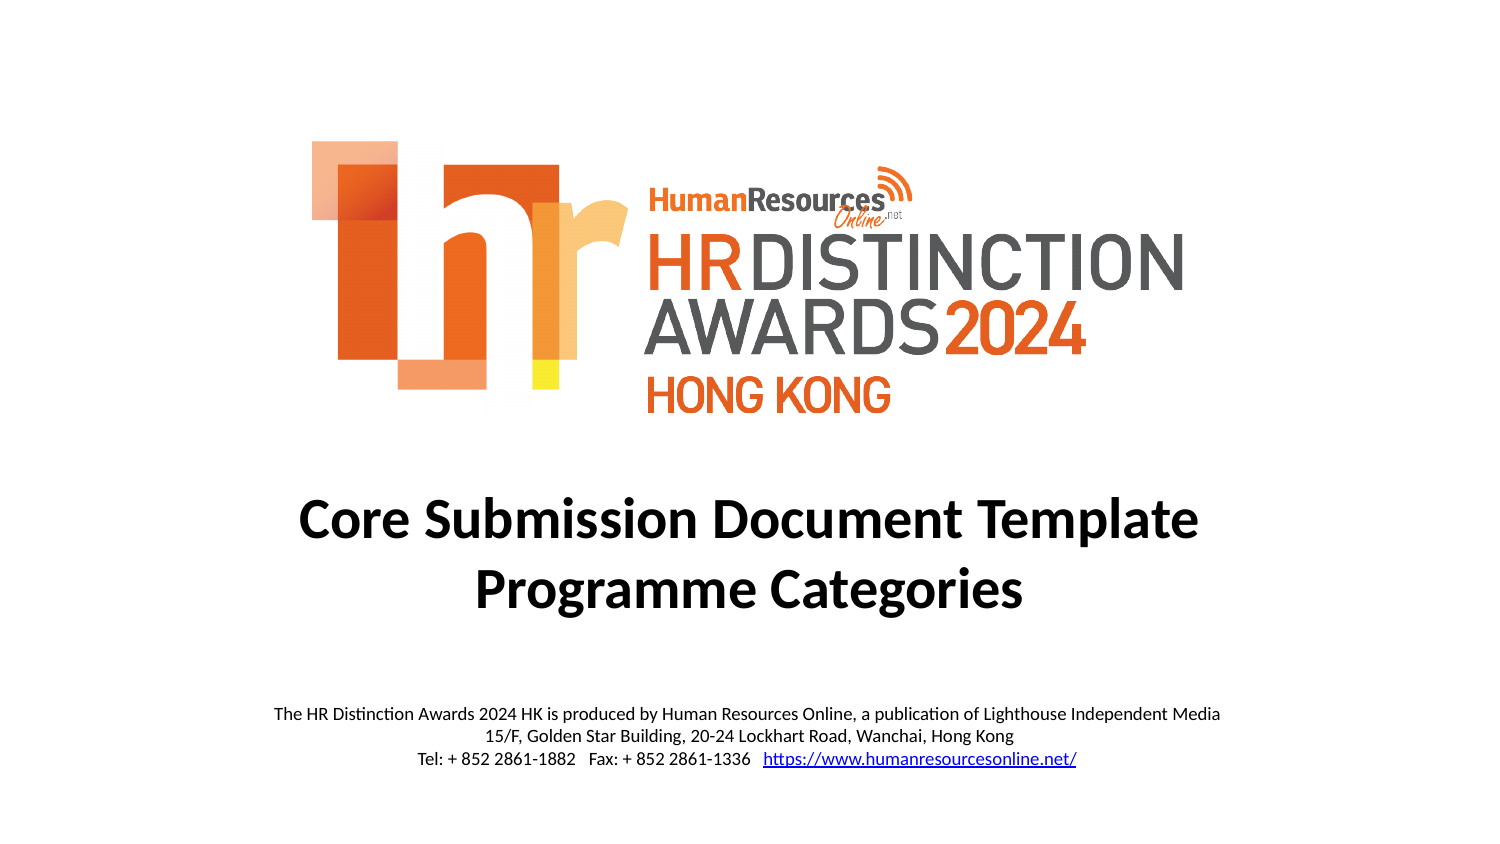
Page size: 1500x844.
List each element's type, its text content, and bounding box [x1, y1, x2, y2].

title Core Submission Document Template Programme Categories [0, 459, 1500, 641]
text_box The HR Distinction Awards 2024 HK is produced by Human Resources Online, a publication of Lighthouse Independent Media 15/F, Golden Star Building, 20-24 Lockhart Road, Wanchai, Hong Kong Tel: + 852 2861-1882 Fax: + 852 2861-1336 https://www.humanresourcesonline.net/ [0, 693, 1495, 776]
picture [221, 93, 1273, 460]
